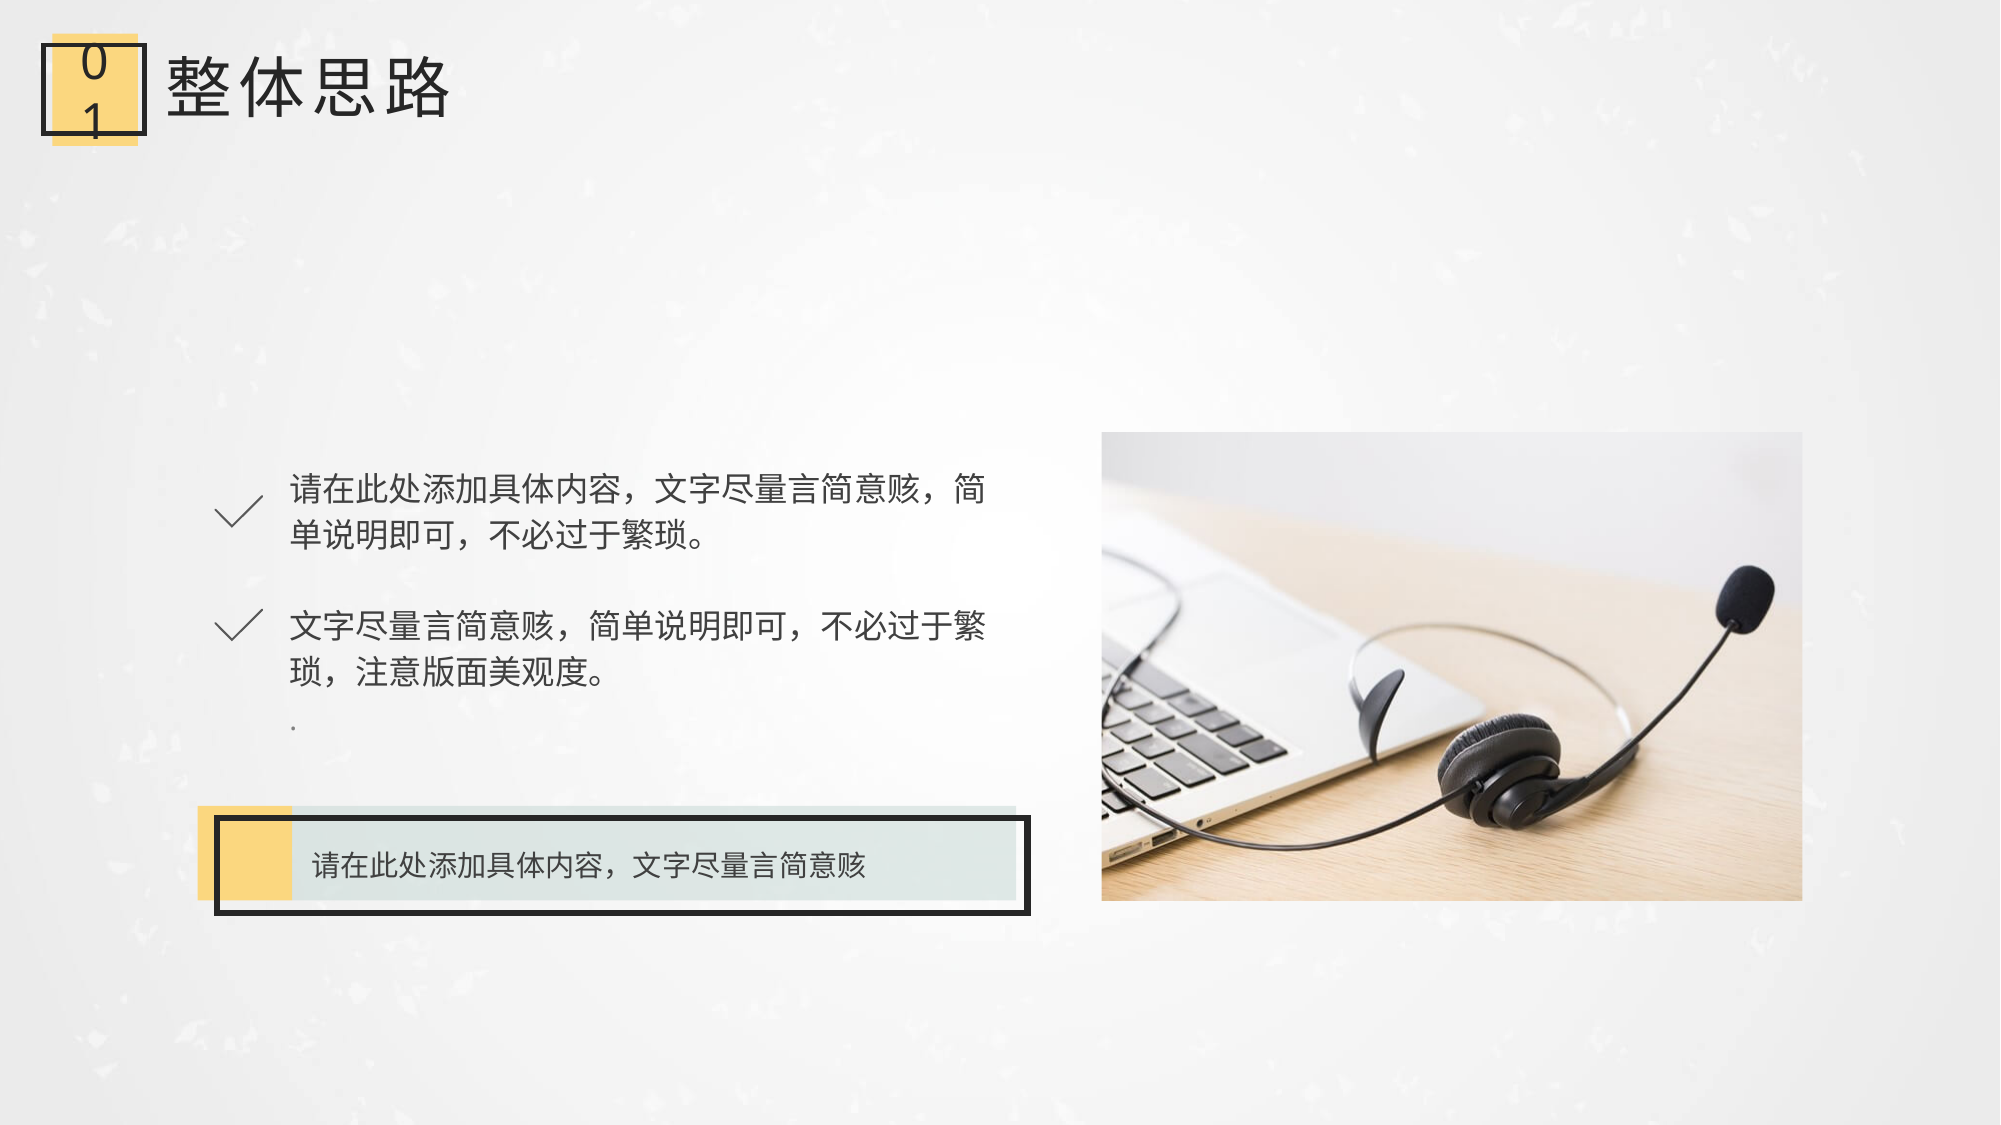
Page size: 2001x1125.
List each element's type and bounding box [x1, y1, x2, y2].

text_box [43, 33, 145, 146]
picture [0, 0, 2000, 1125]
